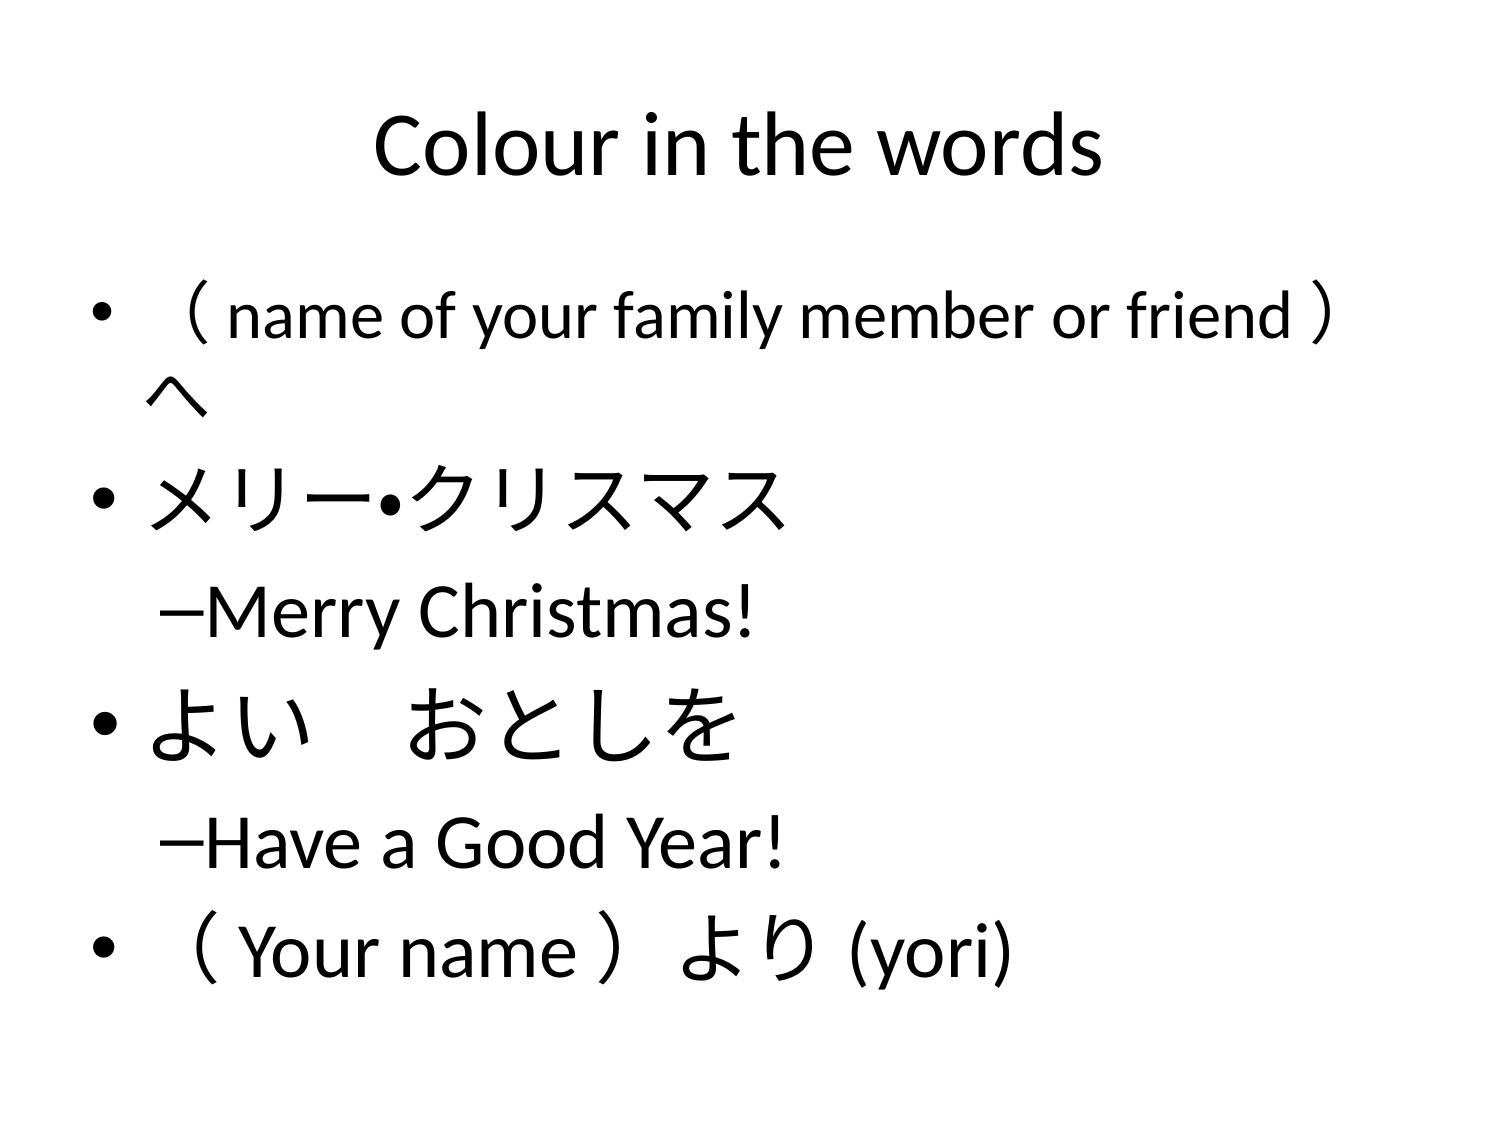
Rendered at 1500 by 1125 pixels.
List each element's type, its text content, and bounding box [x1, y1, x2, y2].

title Colour in the words [75, 45, 1425, 233]
list （name of your family member or friend）へ メリー・クリスマス Merry Christmas! よい おとしを Have a Good Year! （Your name）より(yori) [75, 262, 1459, 1005]
